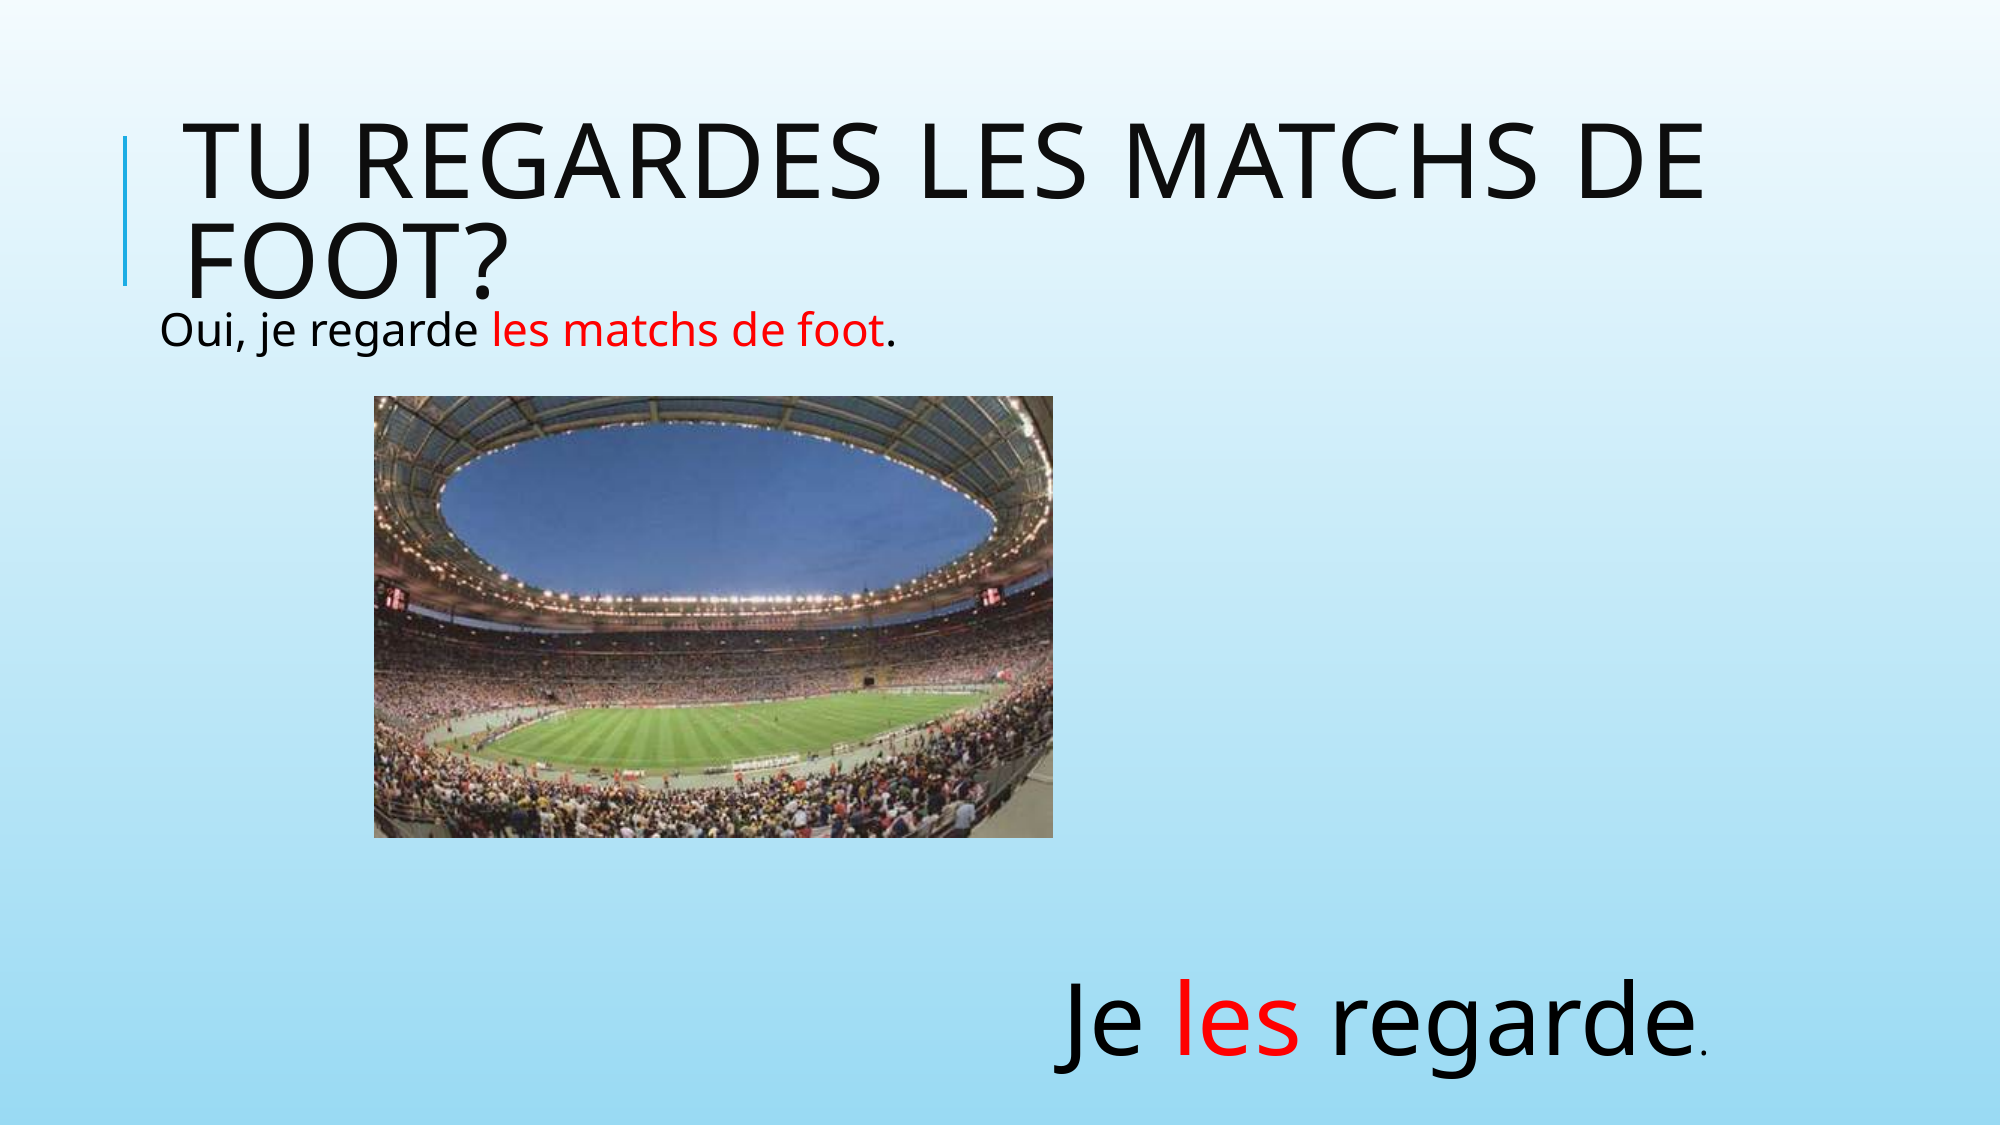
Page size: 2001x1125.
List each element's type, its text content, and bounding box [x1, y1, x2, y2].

title Tu regardes les matchs de foot? [168, 96, 1763, 342]
list Oui, je regarde les matchs de foot. [137, 299, 1490, 1014]
text_box Je les regarde. [1047, 947, 1724, 1083]
picture [374, 396, 1053, 838]
